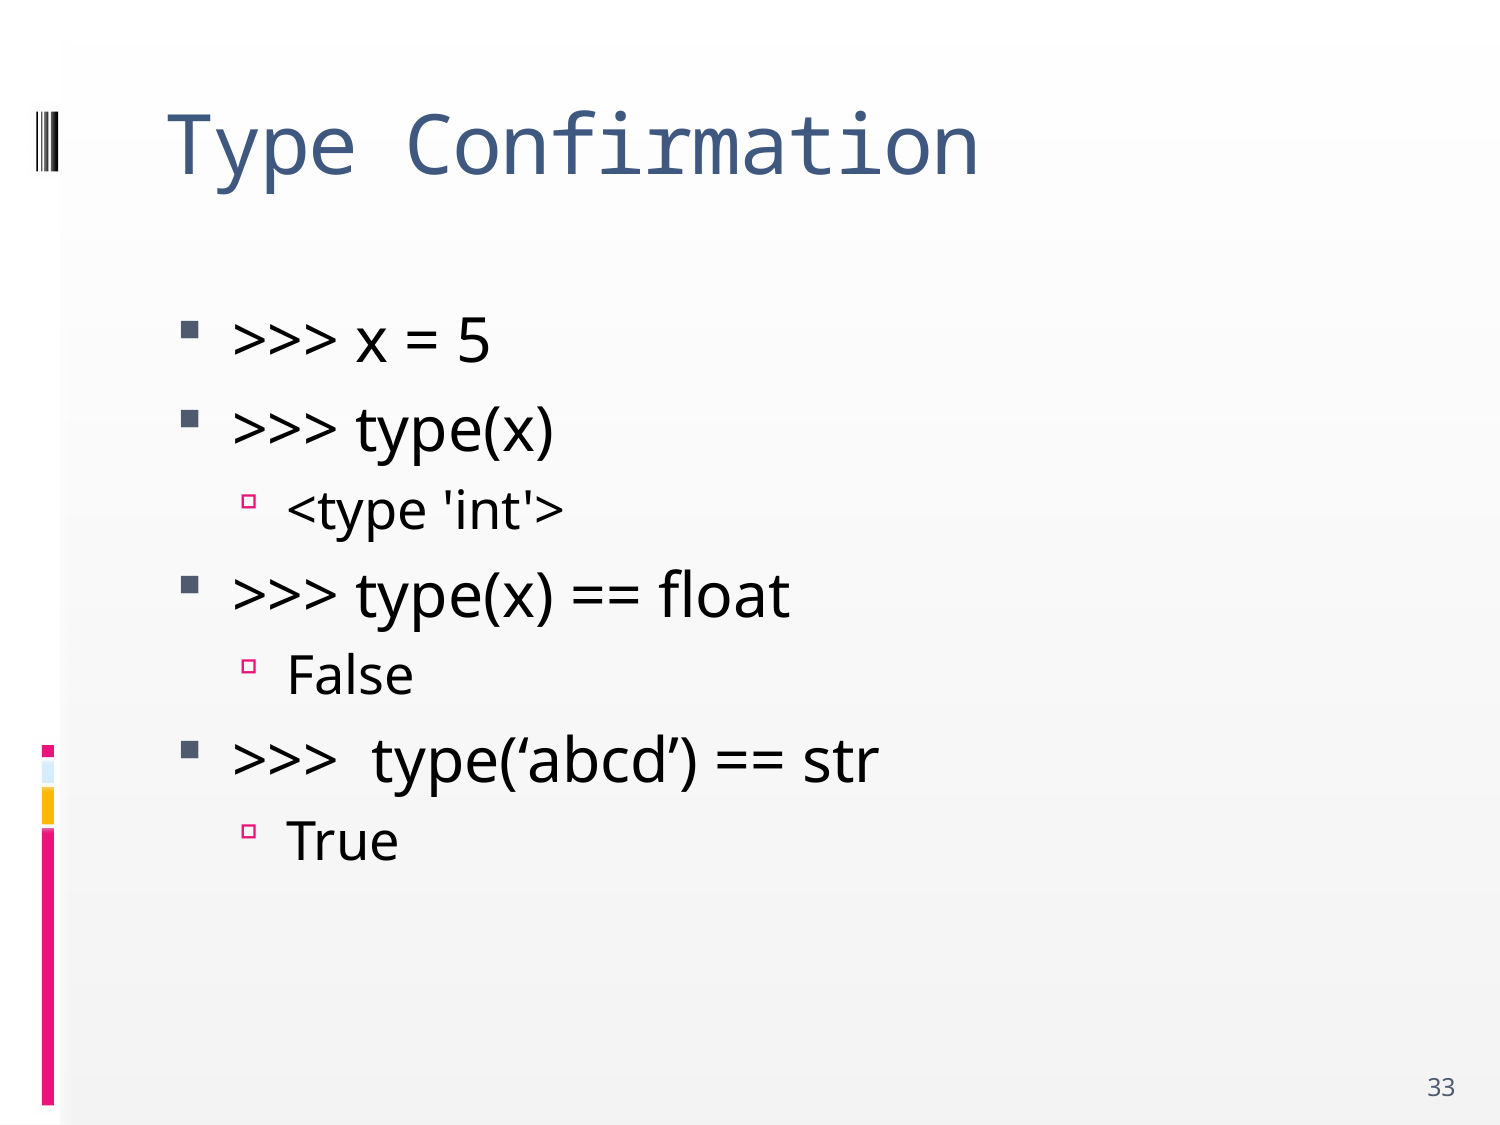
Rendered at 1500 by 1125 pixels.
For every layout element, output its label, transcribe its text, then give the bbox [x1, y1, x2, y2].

title Type Confirmation [150, 83, 1425, 234]
list >>> x = 5 >>> type(x) <type 'int'> >>> type(x) == float False >>> type(‘abcd’) == str True [150, 292, 1425, 1043]
slide_number 33 [1412, 1052, 1488, 1113]
